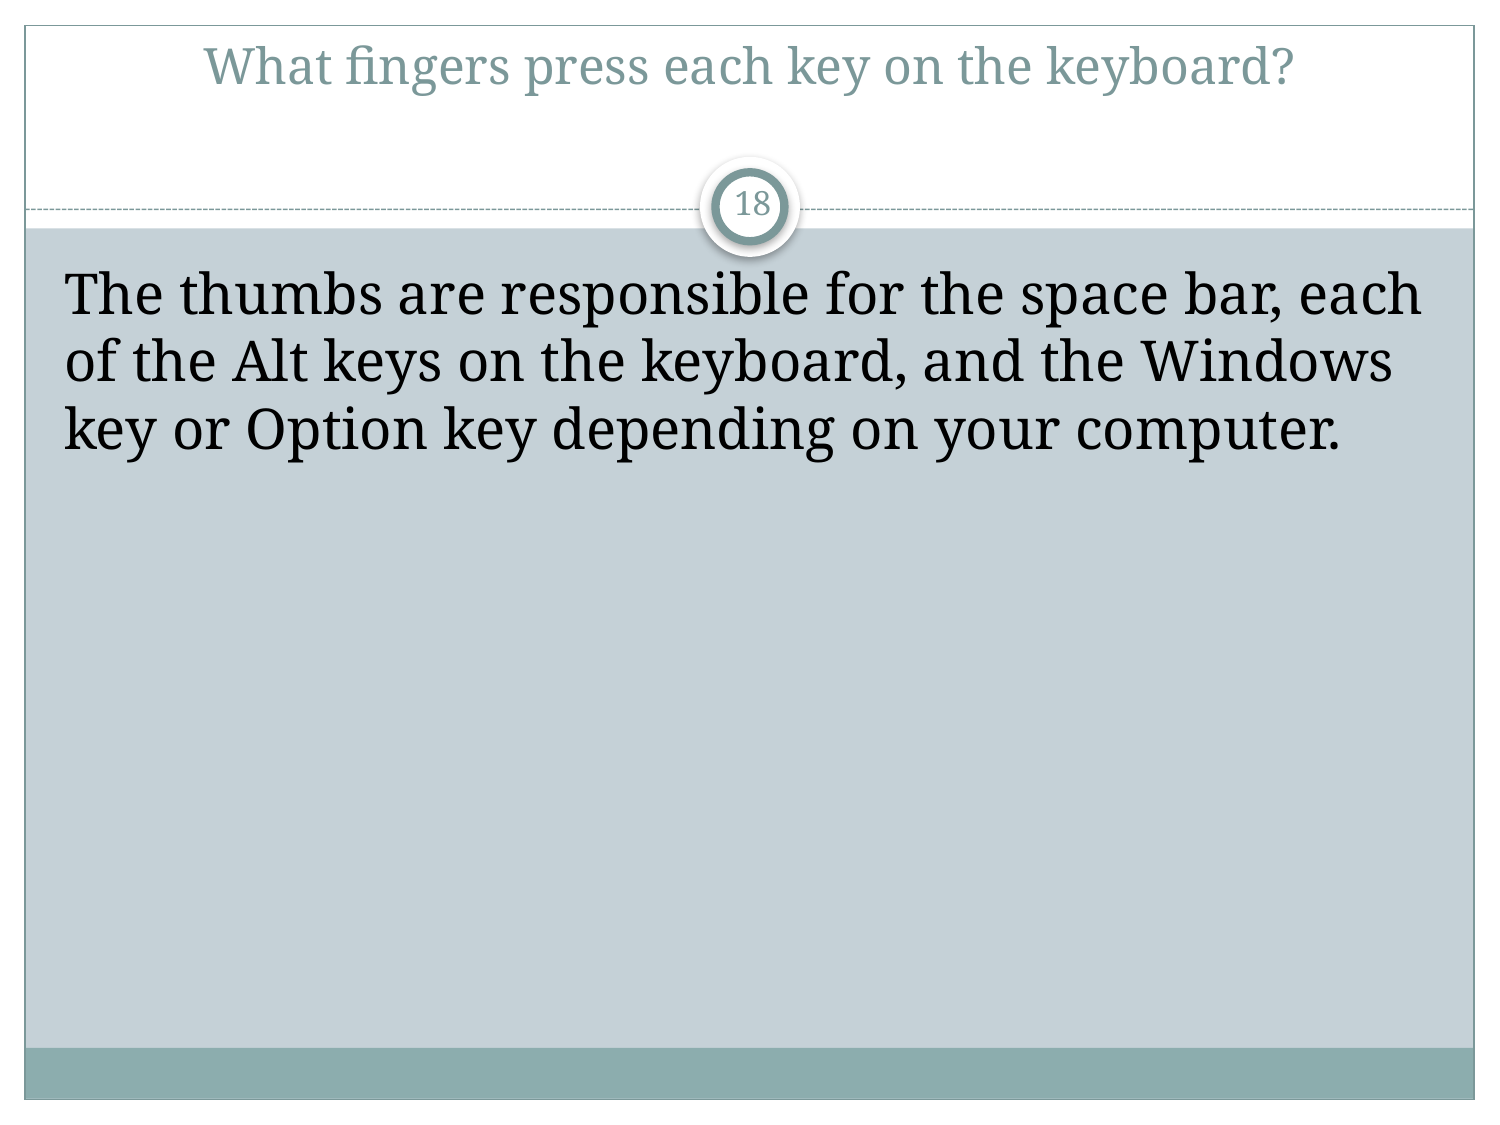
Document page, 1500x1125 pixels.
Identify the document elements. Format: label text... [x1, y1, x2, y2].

list The thumbs are responsible for the space bar, each of the Alt keys on the keyboard, and the Windows key or Option key depending on your computer. [49, 250, 1445, 1001]
title What fingers press each key on the keyboard? [49, 37, 1450, 162]
slide_number 18 [715, 168, 791, 241]
